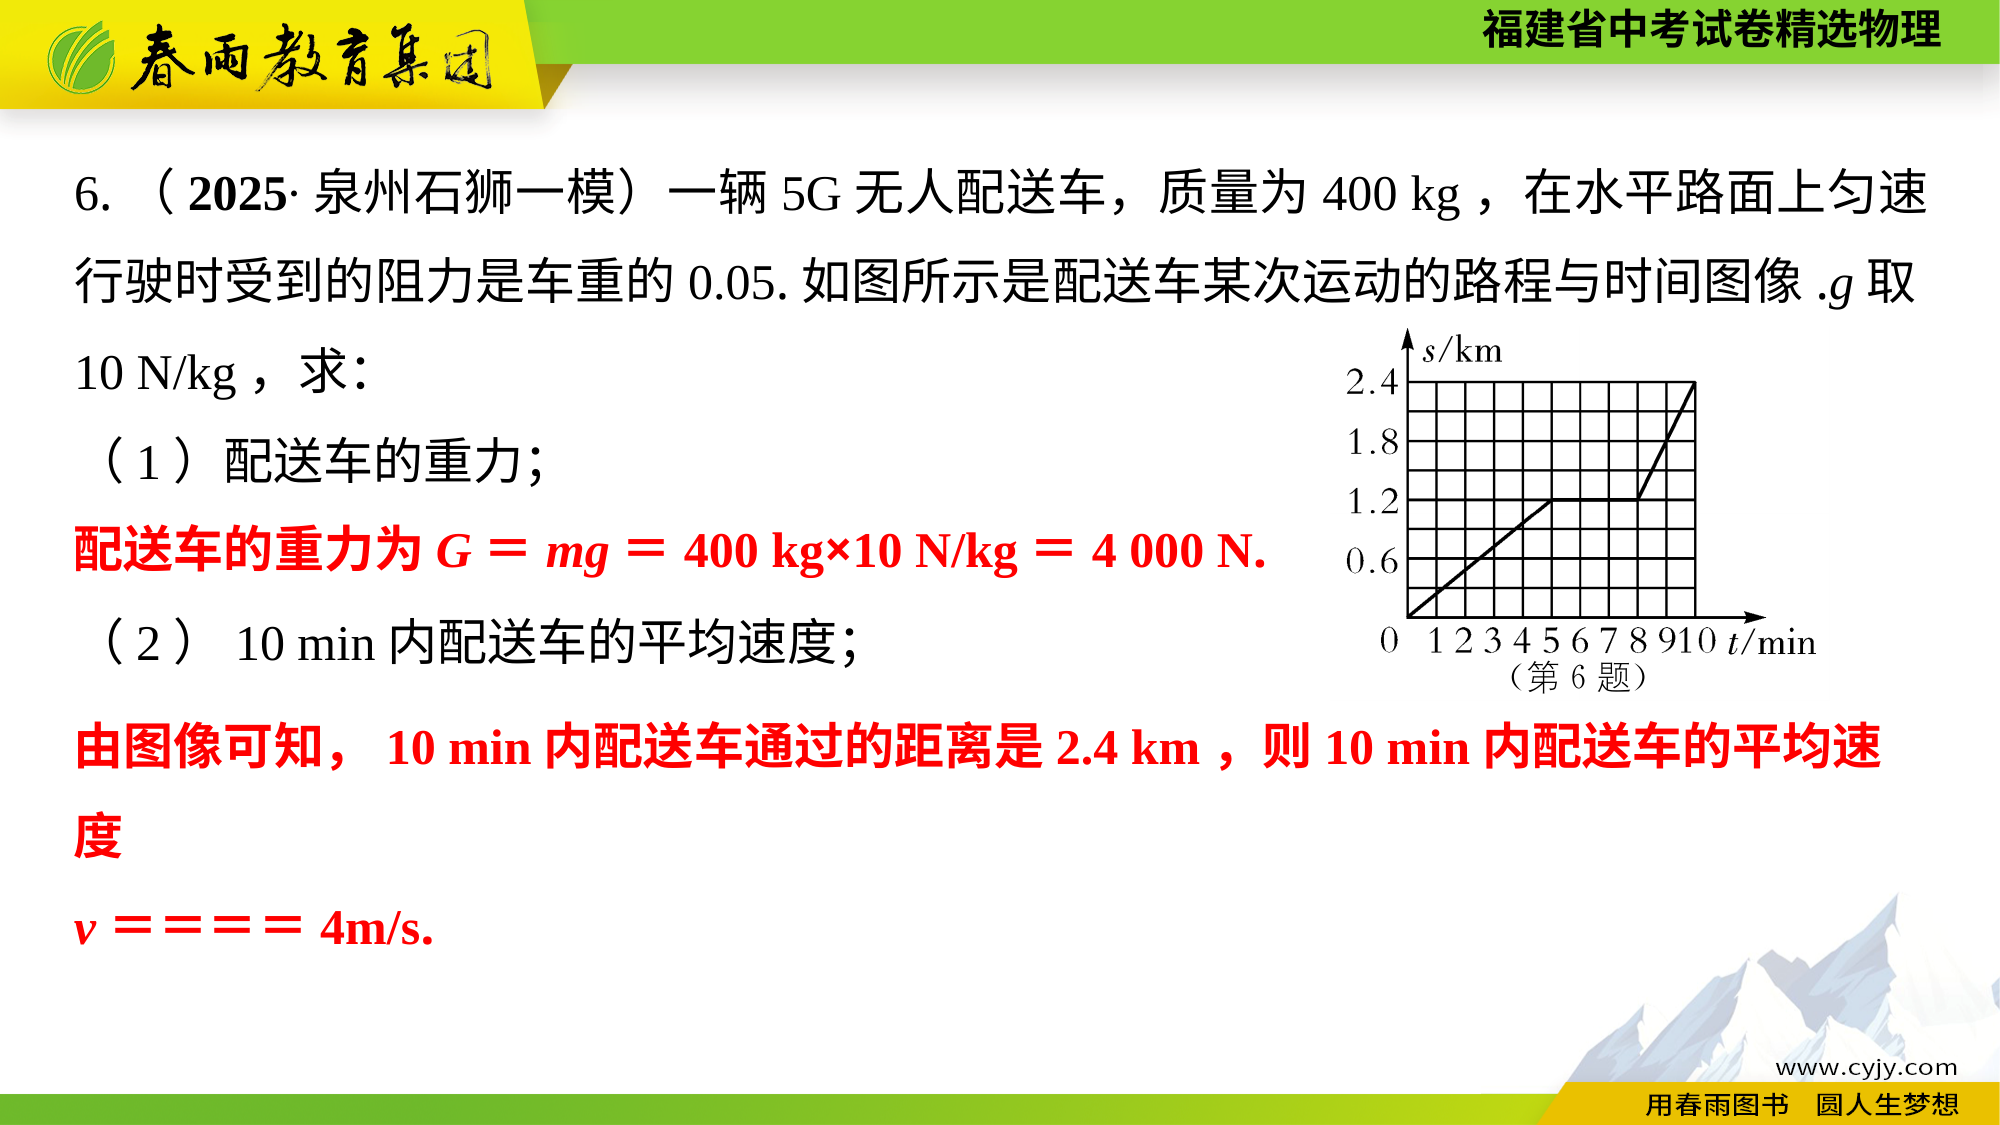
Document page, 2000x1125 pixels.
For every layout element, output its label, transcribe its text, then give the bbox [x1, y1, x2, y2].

picture [0, 0, 2000, 1125]
list 6.（2025∙泉州石狮一模）一辆5G无人配送车，质量为400 kg，在水平路面上匀速行驶时受到的阻力是车重的0.05.如图所示是配送车某次运动的路程与时间图像.g取10 N/kg，求： （1）配送车的重力； （2）10 min内配送车的平均速度； [59, 122, 1944, 683]
text_box 配送车的重力为G＝mg＝400 kg×10 N/kg＝4 000 N. [59, 479, 1325, 585]
